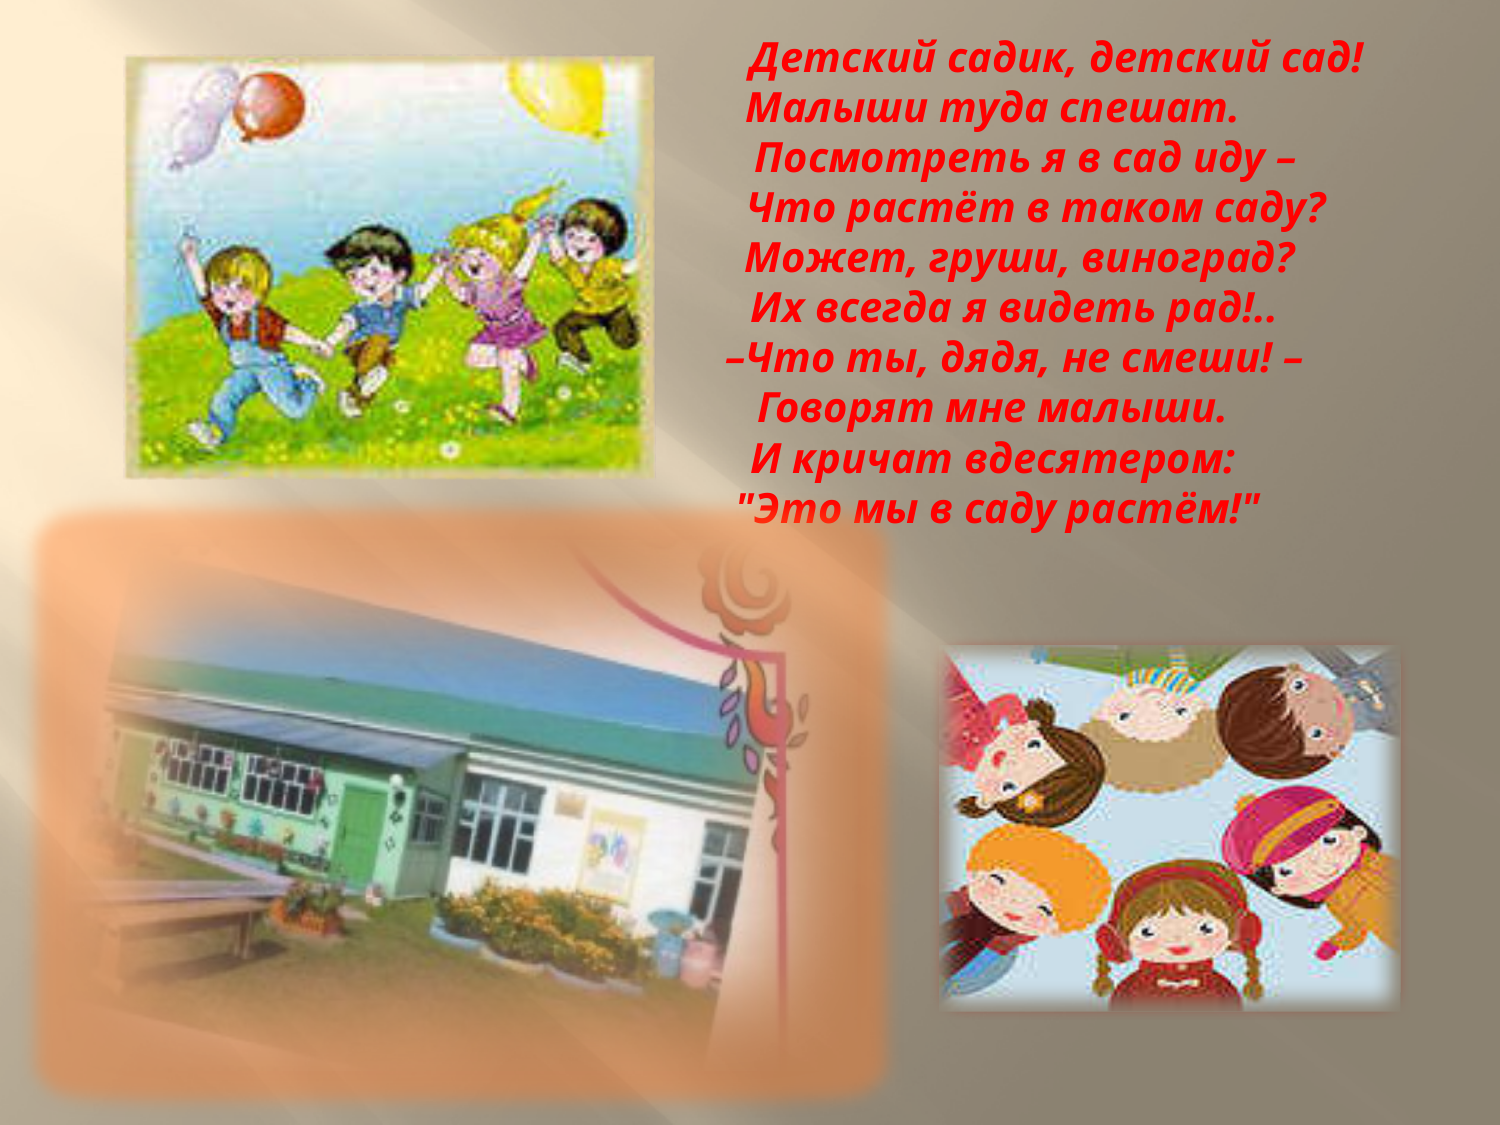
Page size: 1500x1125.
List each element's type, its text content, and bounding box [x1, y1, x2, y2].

picture [938, 644, 1400, 1012]
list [64, 538, 857, 1071]
picture [123, 54, 656, 481]
title Детский садик, детский сад! Малыши туда спешат. Посмотреть я в сад иду – Что растёт в таком саду? Может, груши, виноград? Их всегда я видеть рад!.. –Что ты, дядя, не смеши! – Говорят мне малыши. И кричат вдесятером: "Это мы в саду растём!" [64, 42, 1437, 570]
